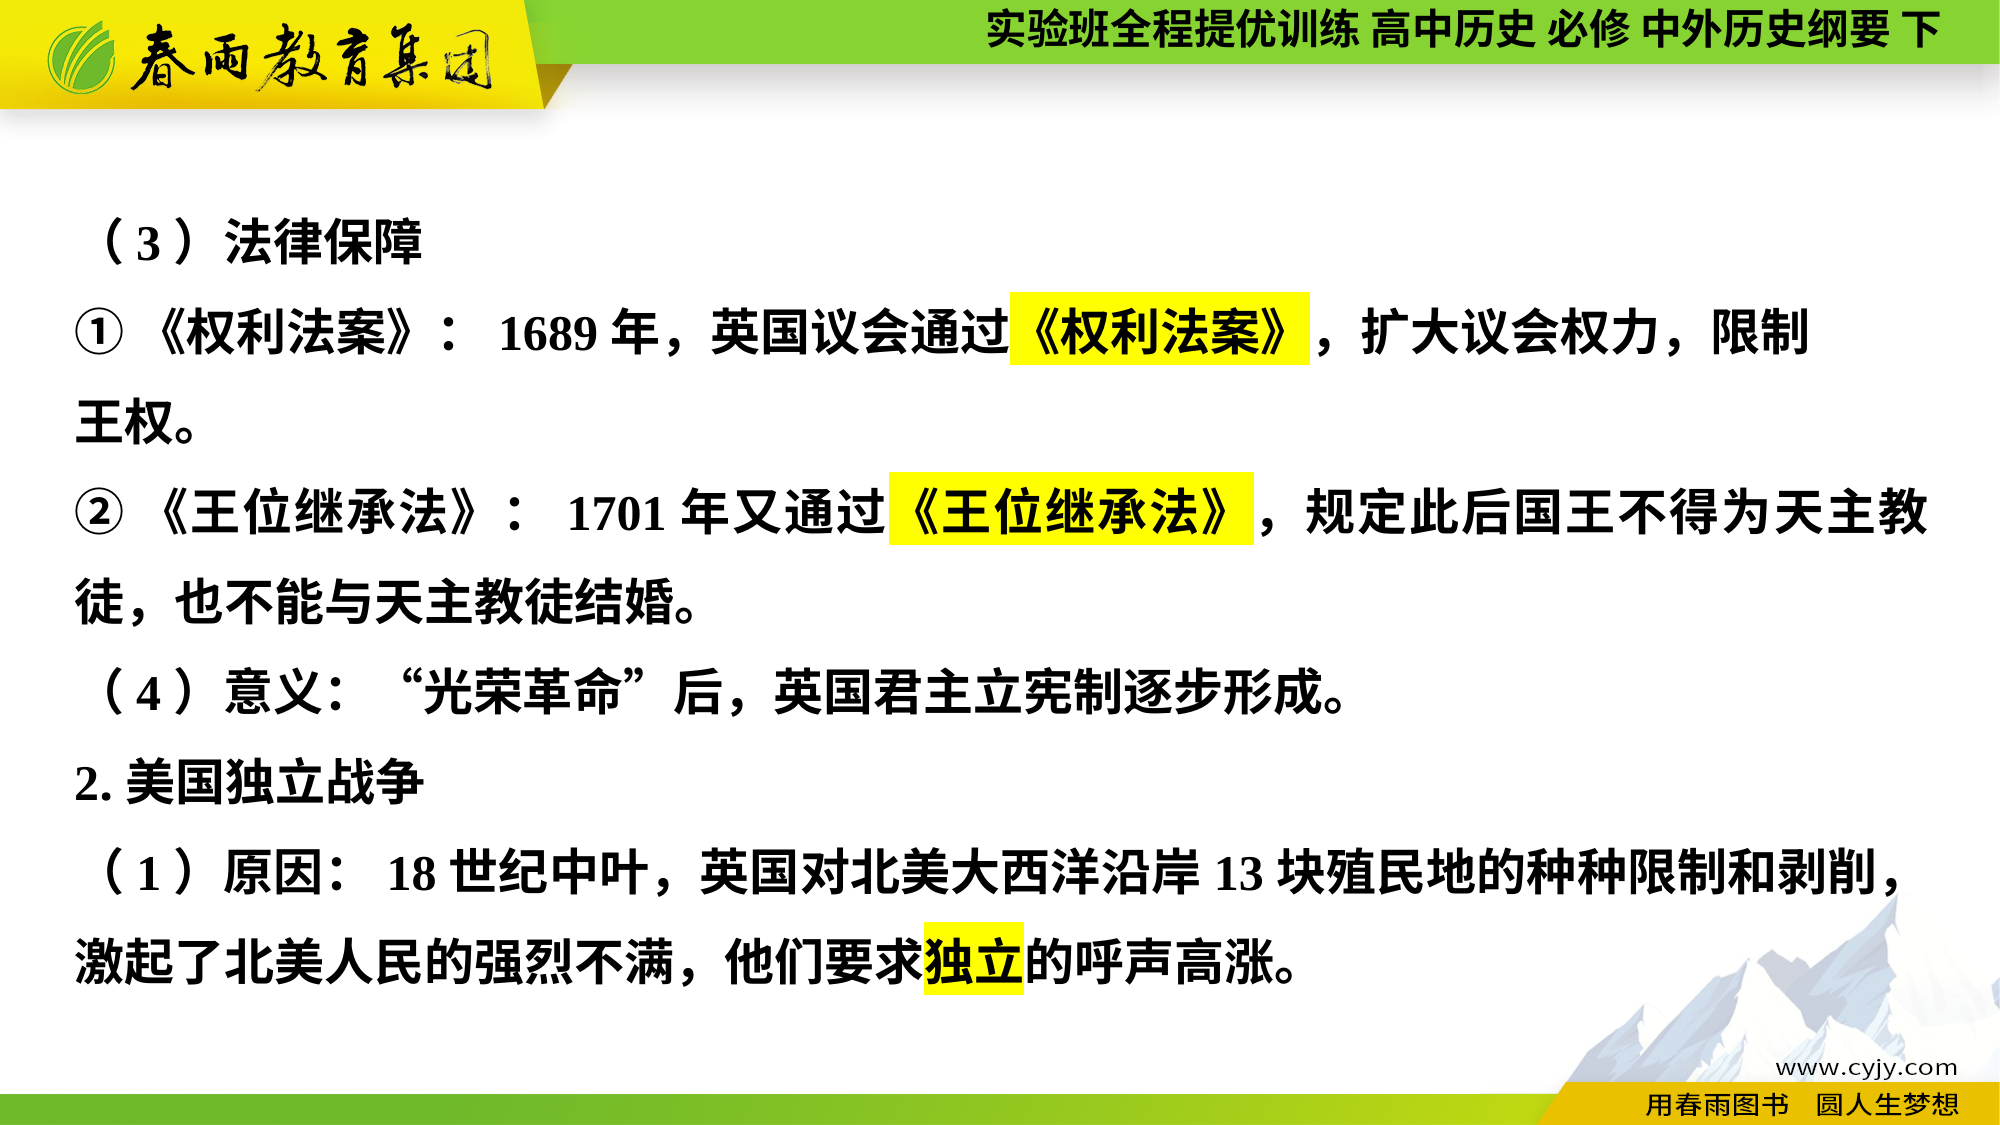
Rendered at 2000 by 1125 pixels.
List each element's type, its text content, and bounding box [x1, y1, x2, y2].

list （3）法律保障 ①《权利法案》：1689年，英国议会通过《权利法案》，扩大议会权力，限制 王权。 ②《王位继承法》：1701年又通过《王位继承法》，规定此后国王不得为天主教徒，也不能与天主教徒结婚。 （4）意义：“光荣革命”后，英国君主立宪制逐步形成。 2.美国独立战争 （1）原因：18世纪中叶，英国对北美大西洋沿岸13块殖民地的种种限制和剥削，激起了北美人民的强烈不满，他们要求独立的呼声高涨。 [59, 172, 1944, 1006]
picture [0, 0, 2000, 1125]
